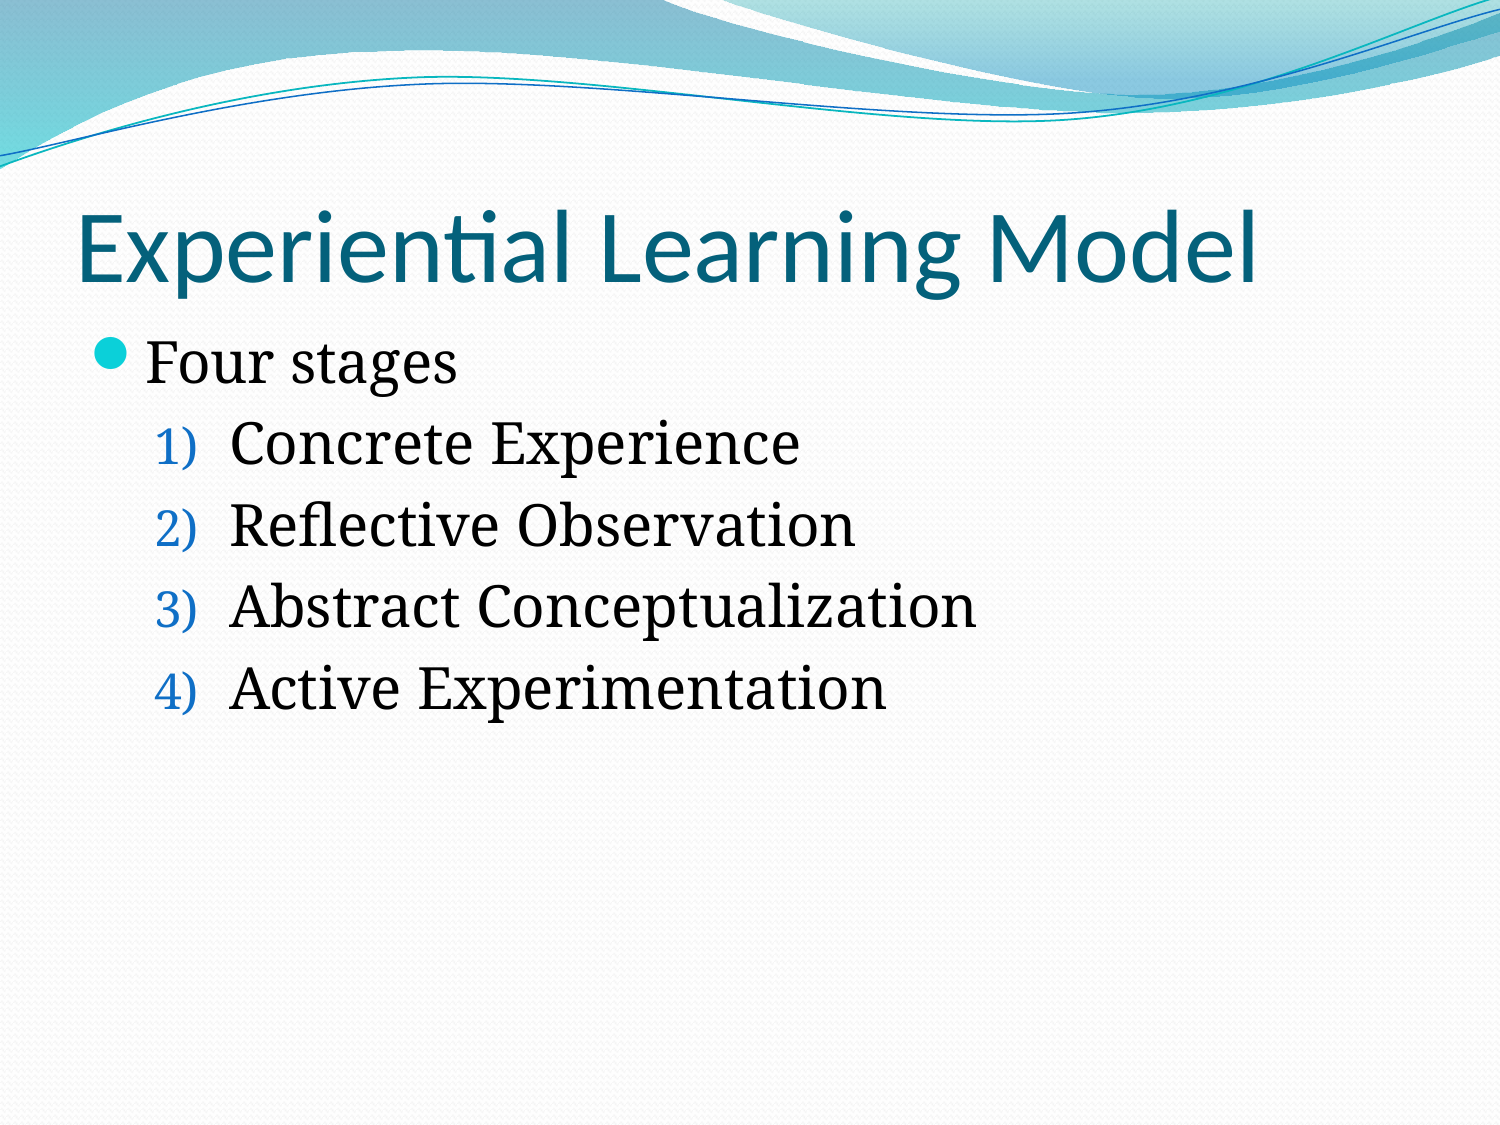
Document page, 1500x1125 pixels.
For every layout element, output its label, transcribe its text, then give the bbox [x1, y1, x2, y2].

list Four stages Concrete Experience Reflective Observation Abstract Conceptualization Active Experimentation [75, 317, 1425, 1038]
title Experiential Learning Model [75, 115, 1425, 303]
